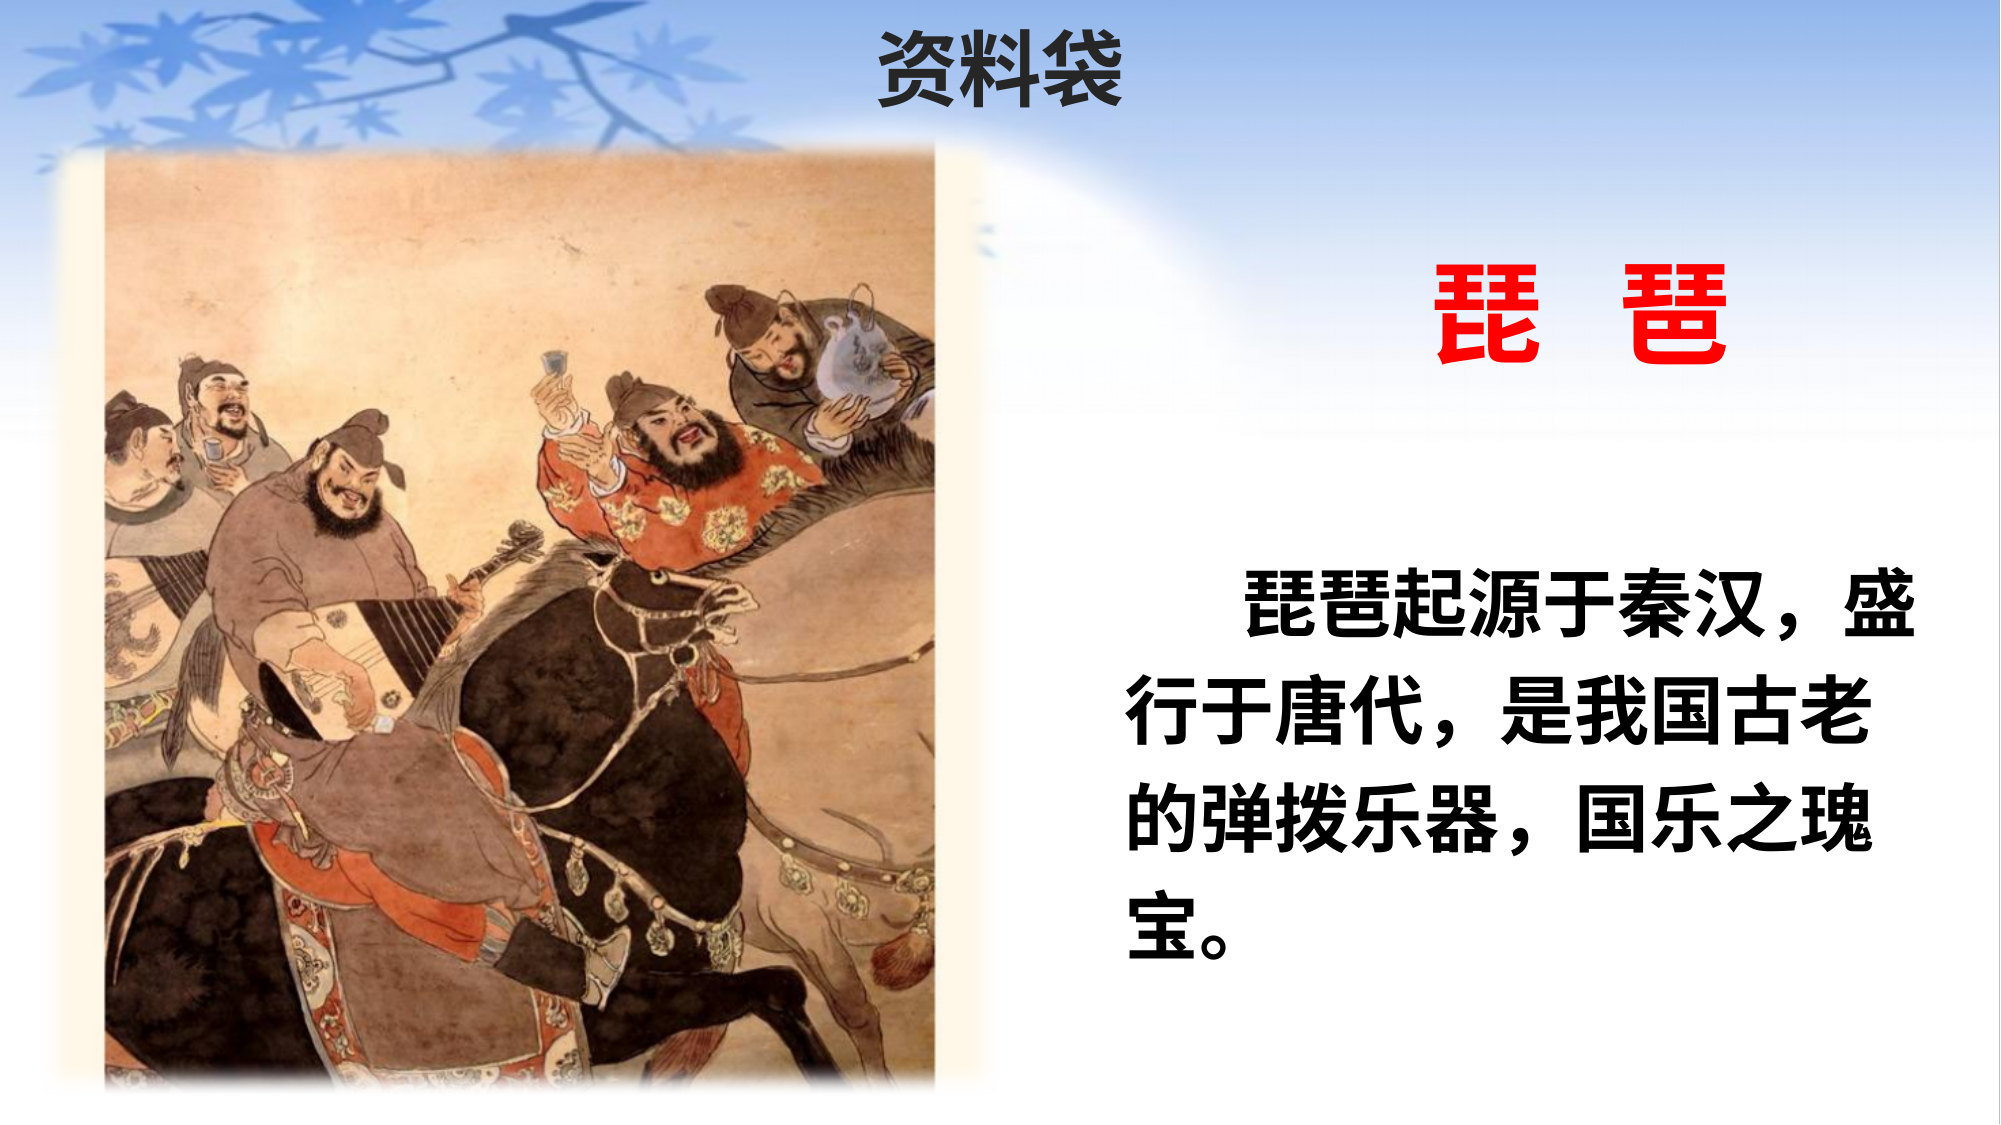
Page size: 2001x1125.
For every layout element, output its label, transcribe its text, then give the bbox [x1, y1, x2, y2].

picture [0, 0, 2001, 1125]
text_box 琵 琶 [1415, 235, 1800, 386]
text_box 琵琶起源于秦汉，盛行于唐代，是我国古老的弹拨乐器，国乐之瑰宝。 [1109, 530, 1946, 978]
title 资料袋 [137, 0, 1863, 135]
